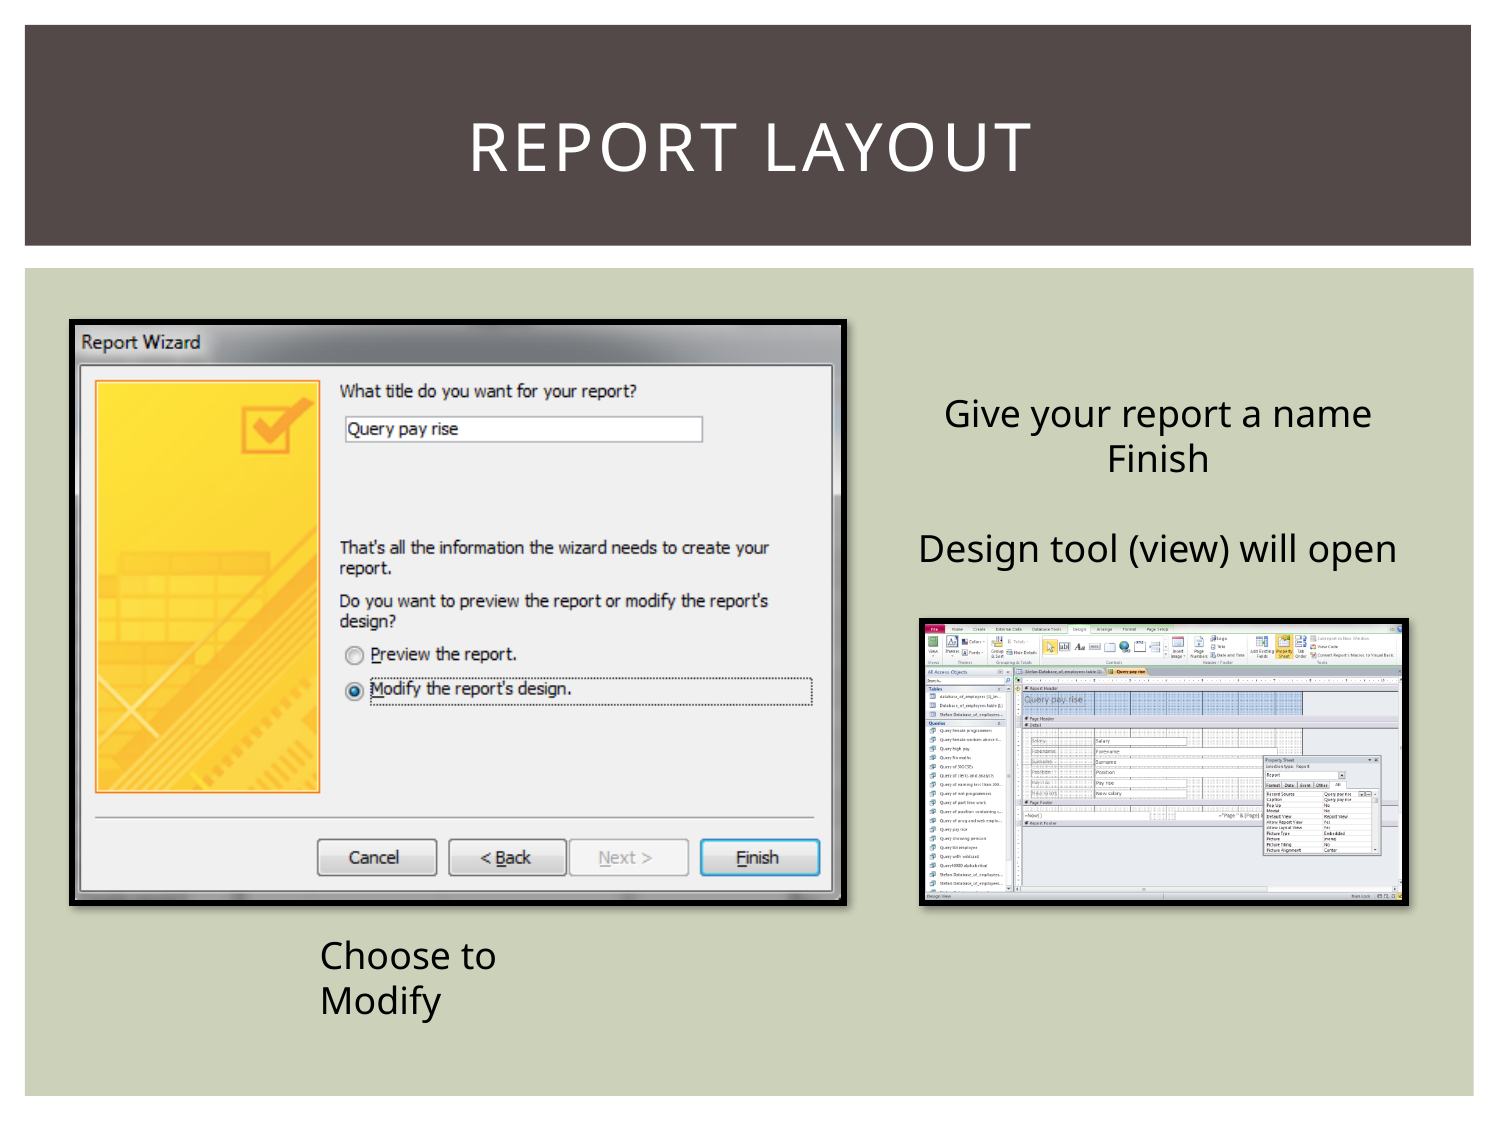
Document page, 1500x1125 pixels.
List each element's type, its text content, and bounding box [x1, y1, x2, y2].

text_box Choose to Modify [304, 924, 634, 1075]
text_box Give your report a name Finish Design tool (view) will open [903, 382, 1414, 667]
title Report Layout [62, 58, 1438, 232]
picture [924, 623, 1403, 901]
picture [74, 324, 841, 901]
